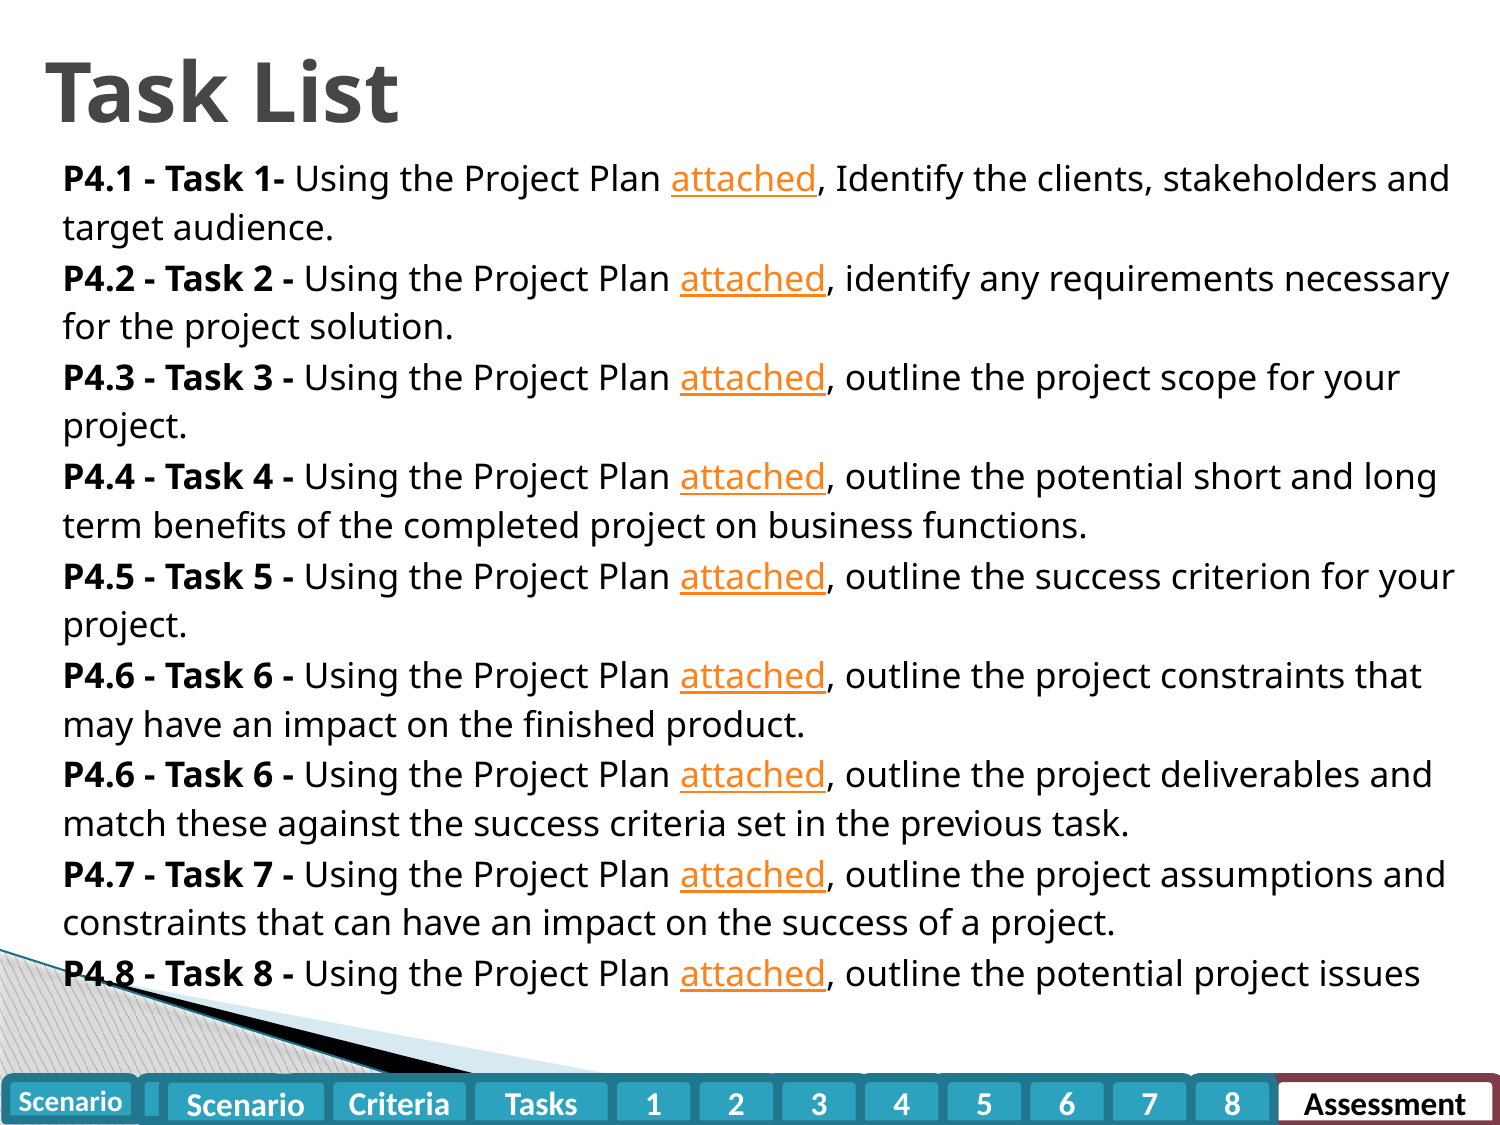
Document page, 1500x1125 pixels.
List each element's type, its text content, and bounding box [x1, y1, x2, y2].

text_box Scenario [158, 1073, 328, 1125]
text_box 1 [607, 1073, 695, 1125]
text_box 4 [855, 1073, 943, 1125]
text_box Criteria [324, 1073, 470, 1125]
text_box 2 [690, 1073, 778, 1125]
title Task List [29, 30, 1447, 147]
text_box 7 [1103, 1073, 1191, 1125]
text_box 6 [1021, 1073, 1108, 1125]
list P4.1 - Task 1- Using the Project Plan attached, Identify the clients, stakeholders and target audience. P4.2 - Task 2 - Using the Project Plan attached, identify any requirements necessary for the project solution. P4.3 - Task 3 - Using the Project Plan attached, outline the project scope for your project. P4.4 - Task 4 - Using the Project Plan attached, outline the potential short and long term benefits of the completed project on business functions. P4.5 - Task 5 - Using the Project Plan attached, outline the success criterion for your project. P4.6 - Task 6 - Using the Project Plan attached, outline the project constraints that may have an impact on the finished product. P4.6 - Task 6 - Using the Project Plan attached, outline the project deliverables and match these against the success criteria set in the previous task. P4.7 - Task 7 - Using the Project Plan attached, outline the project assumptions and constraints that can have an impact on the success of a project. P4.8 - Task 8 - Using the Project Plan attached, outline the potential project issues [29, 149, 1471, 1047]
text_box 5 [938, 1073, 1026, 1125]
text_box Tasks [466, 1073, 612, 1125]
text_box 8 [1186, 1073, 1279, 1125]
text_box Assessment [1274, 1073, 1500, 1125]
text_box 3 [773, 1073, 860, 1125]
